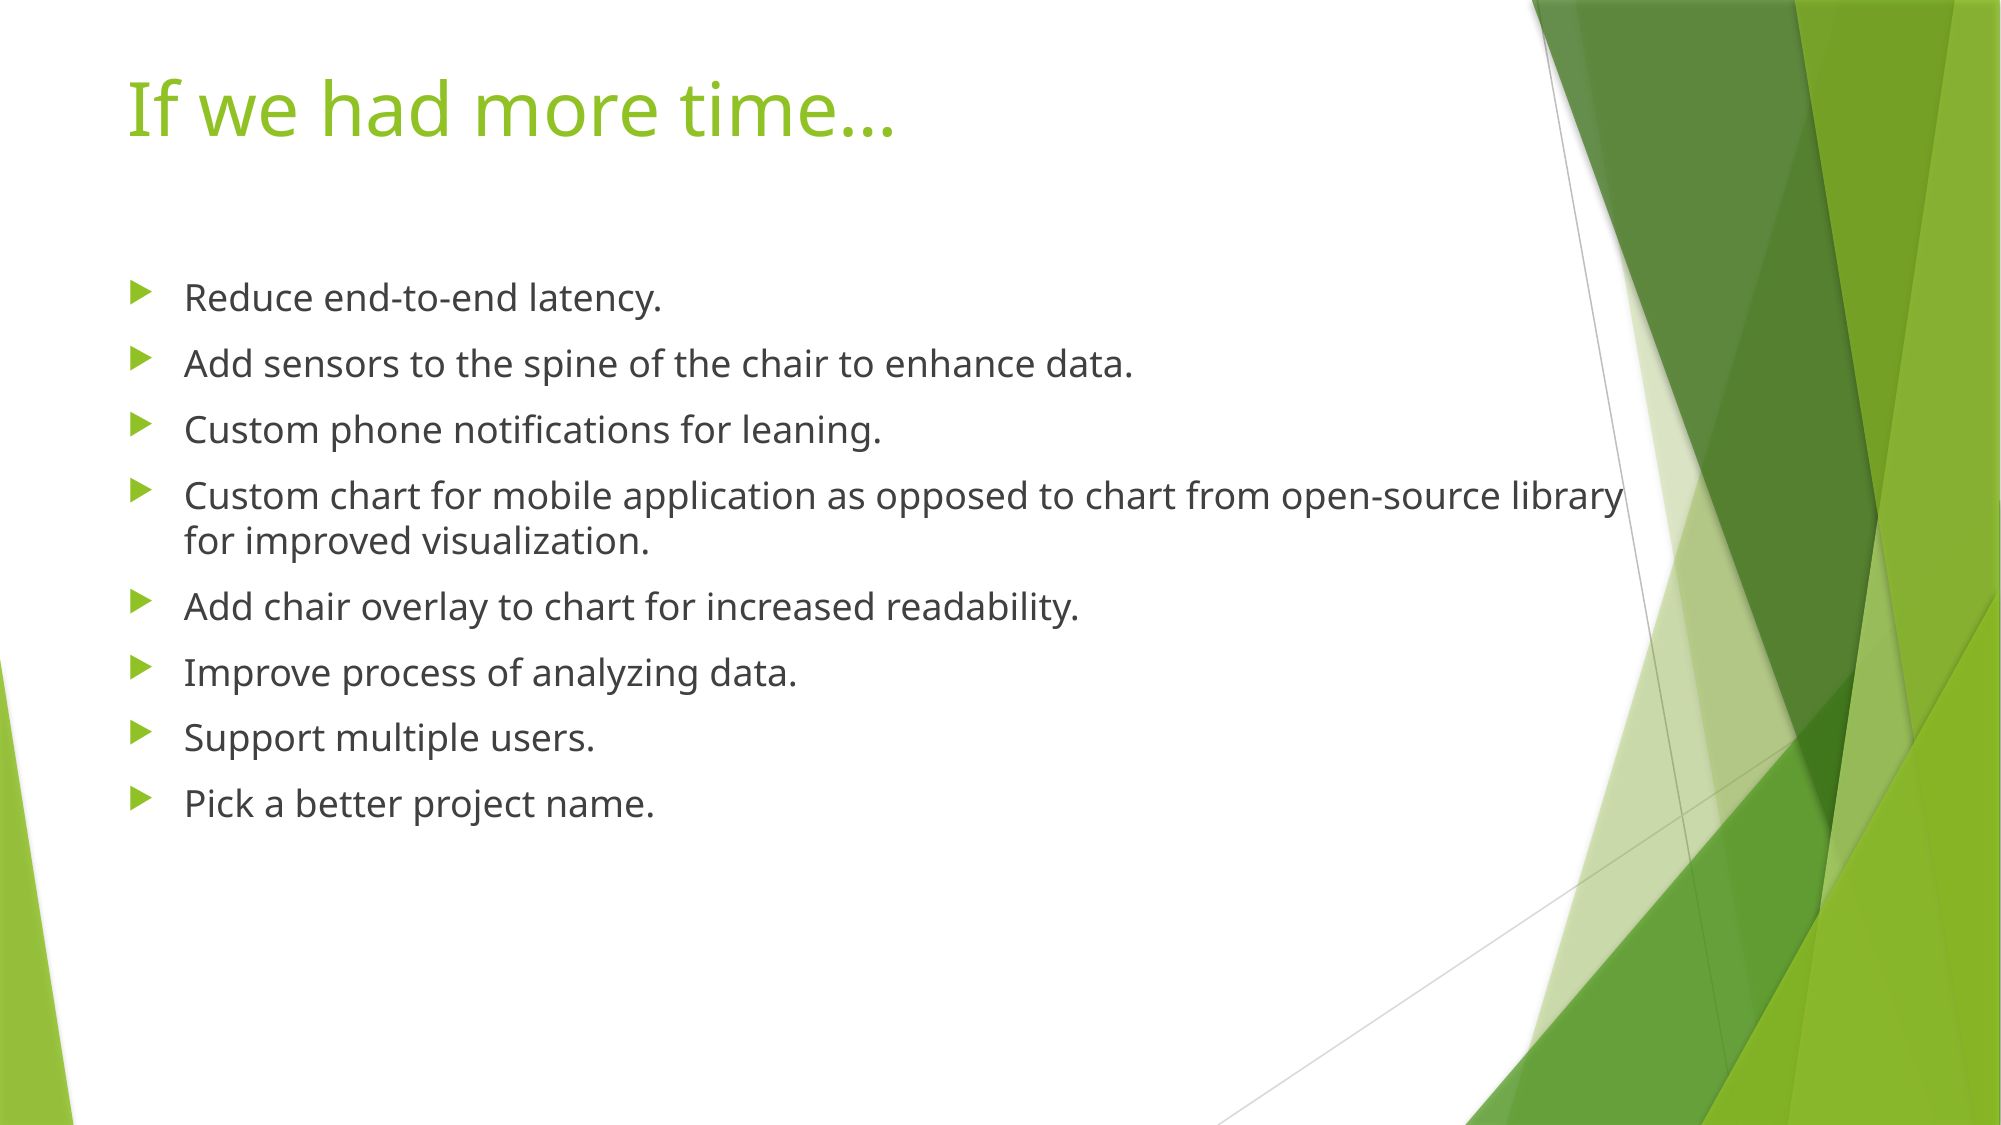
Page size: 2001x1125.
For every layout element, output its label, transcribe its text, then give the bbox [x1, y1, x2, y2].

title If we had more time… [112, 54, 1523, 266]
list Reduce end-to-end latency. Add sensors to the spine of the chair to enhance data. Custom phone notifications for leaning. Custom chart for mobile application as opposed to chart from open-source library for improved visualization. Add chair overlay to chart for increased readability. Improve process of analyzing data. Support multiple users. Pick a better project name. [112, 266, 1681, 1071]
